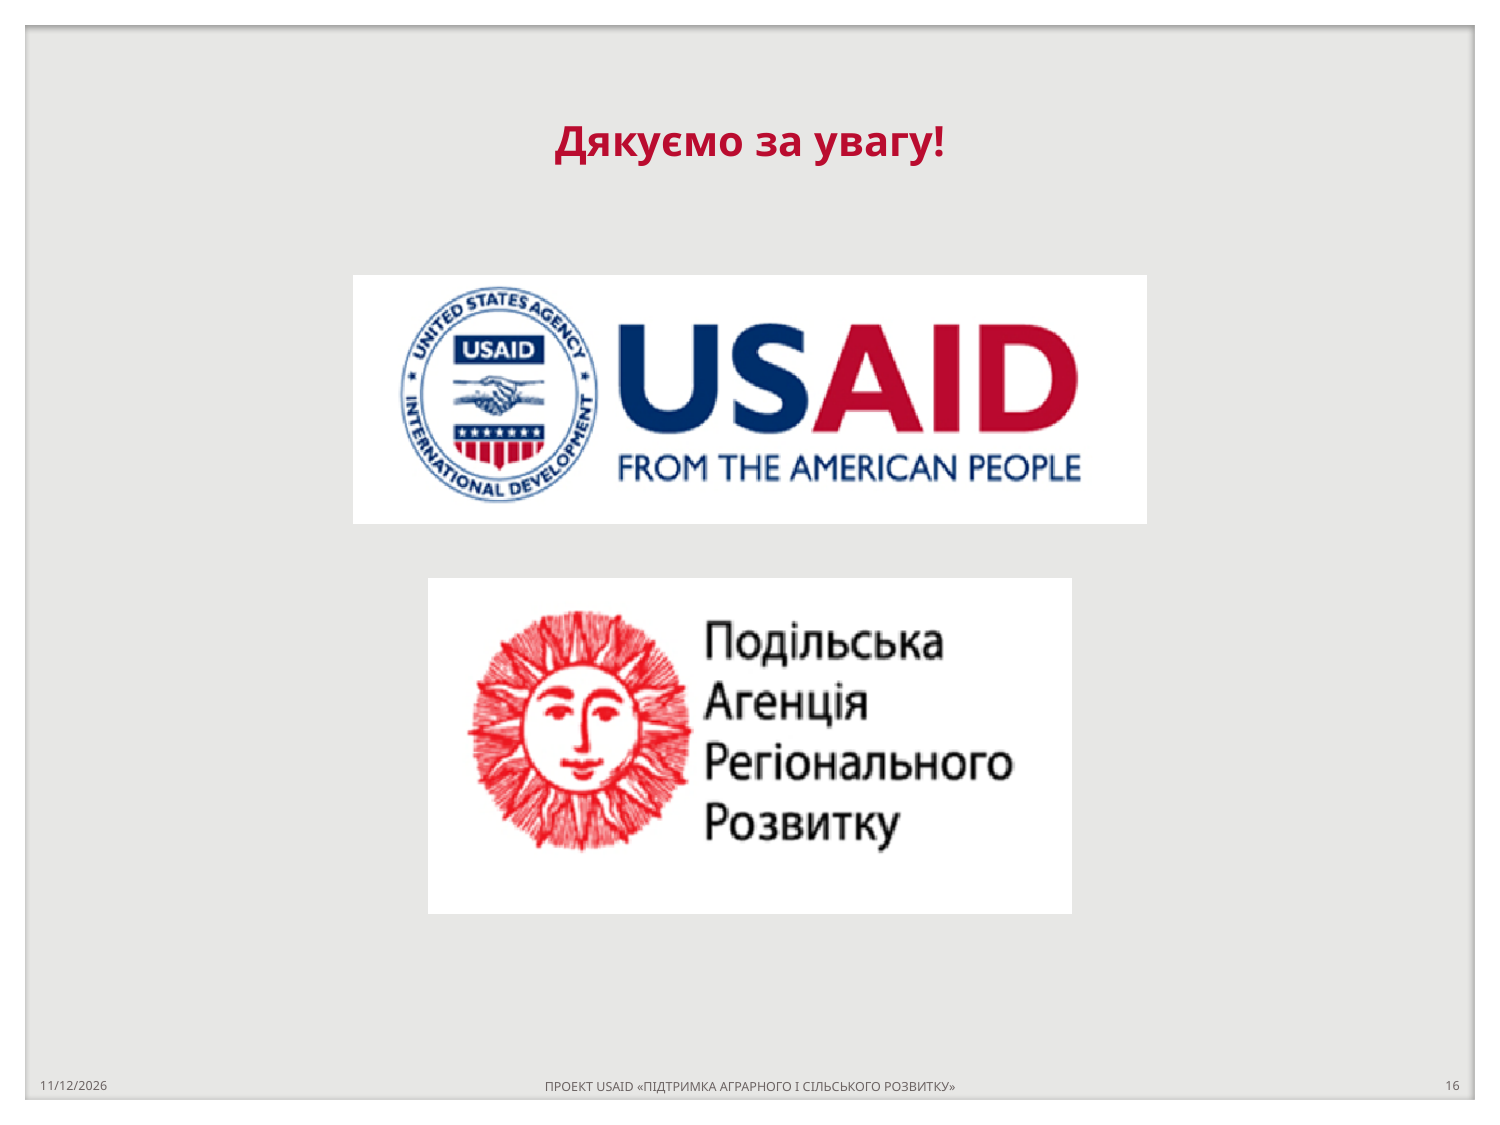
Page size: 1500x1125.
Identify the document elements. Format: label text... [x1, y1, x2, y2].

title Дякуємо за увагу! [113, 106, 1388, 172]
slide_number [24, 1071, 375, 1102]
footer ПРОЕКТ USAID «ПІДТРИМКА АГРАРНОГО І СІЛЬСЬКОГО РОЗВИТКУ» [512, 1071, 988, 1102]
picture [352, 275, 1148, 524]
picture [427, 577, 1072, 915]
slide_number 16 [1125, 1071, 1475, 1102]
